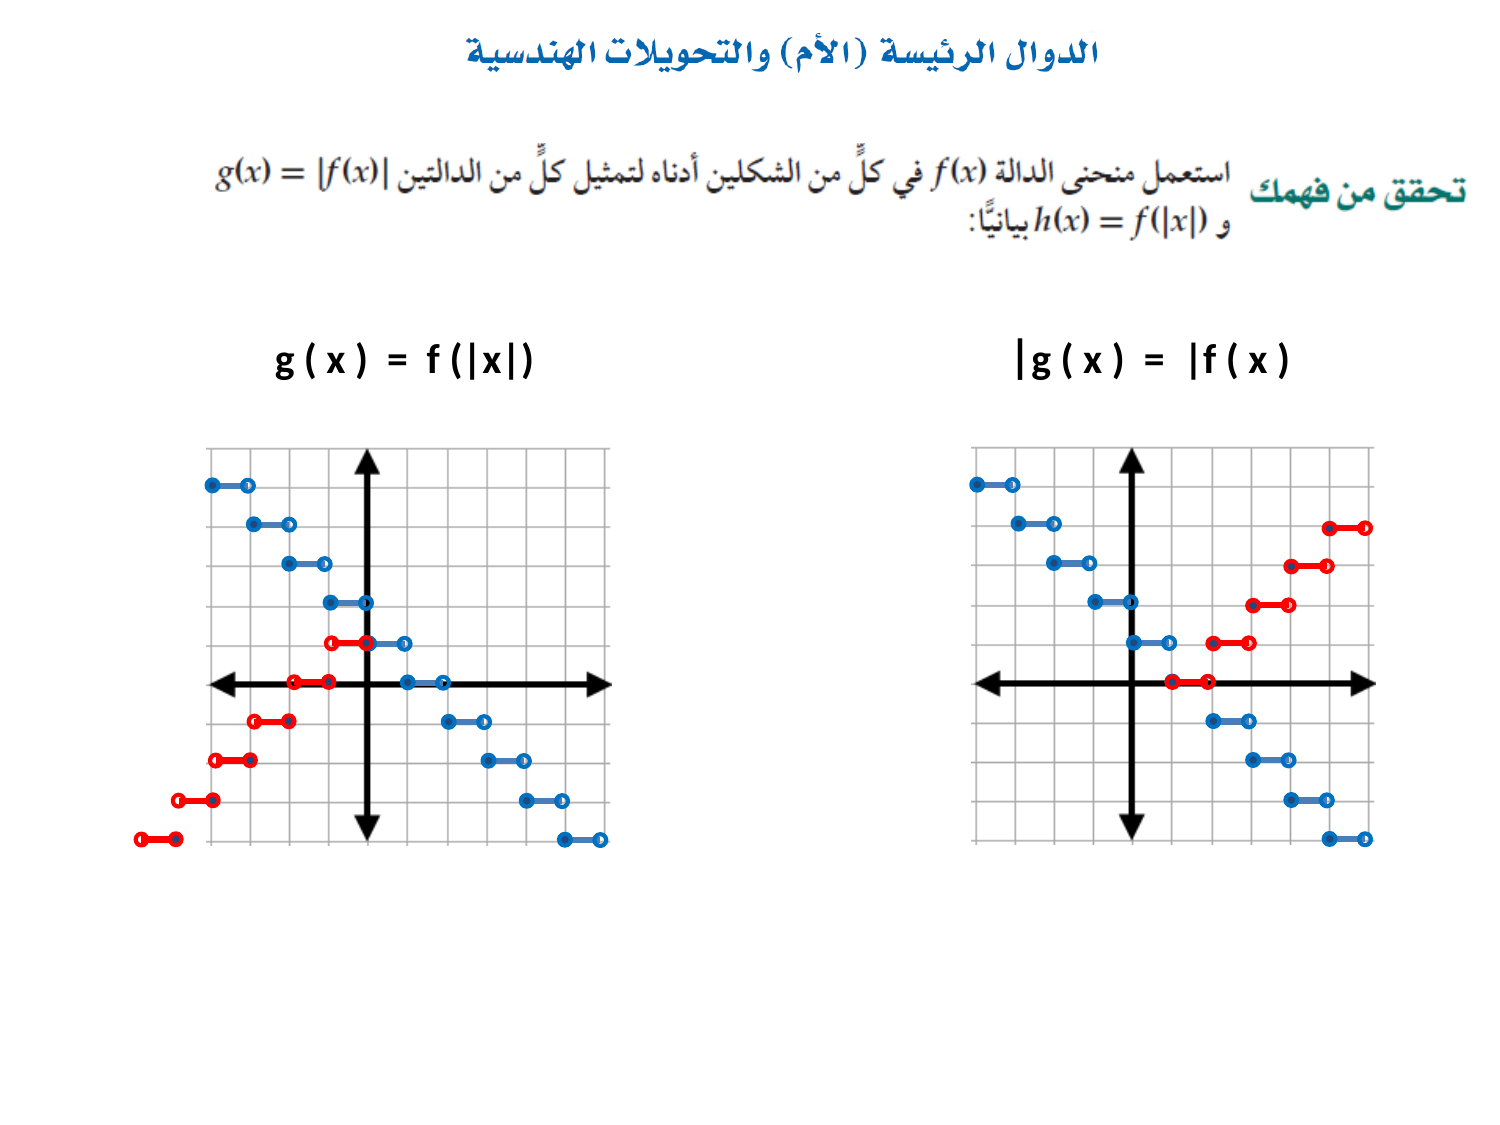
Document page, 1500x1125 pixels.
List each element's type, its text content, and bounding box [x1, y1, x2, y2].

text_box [373, 637, 607, 847]
picture [971, 441, 1377, 845]
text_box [971, 478, 1176, 650]
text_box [135, 636, 373, 846]
picture [206, 441, 612, 846]
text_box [1166, 695, 1372, 846]
picture [214, 143, 1233, 244]
picture [971, 650, 1166, 845]
text_box g ( x ) = f (|x|) [230, 324, 550, 389]
picture [466, 30, 1099, 73]
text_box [206, 479, 373, 610]
text_box g ( x ) = |f ( x )| [986, 324, 1306, 389]
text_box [1166, 522, 1372, 688]
picture [1248, 175, 1474, 212]
